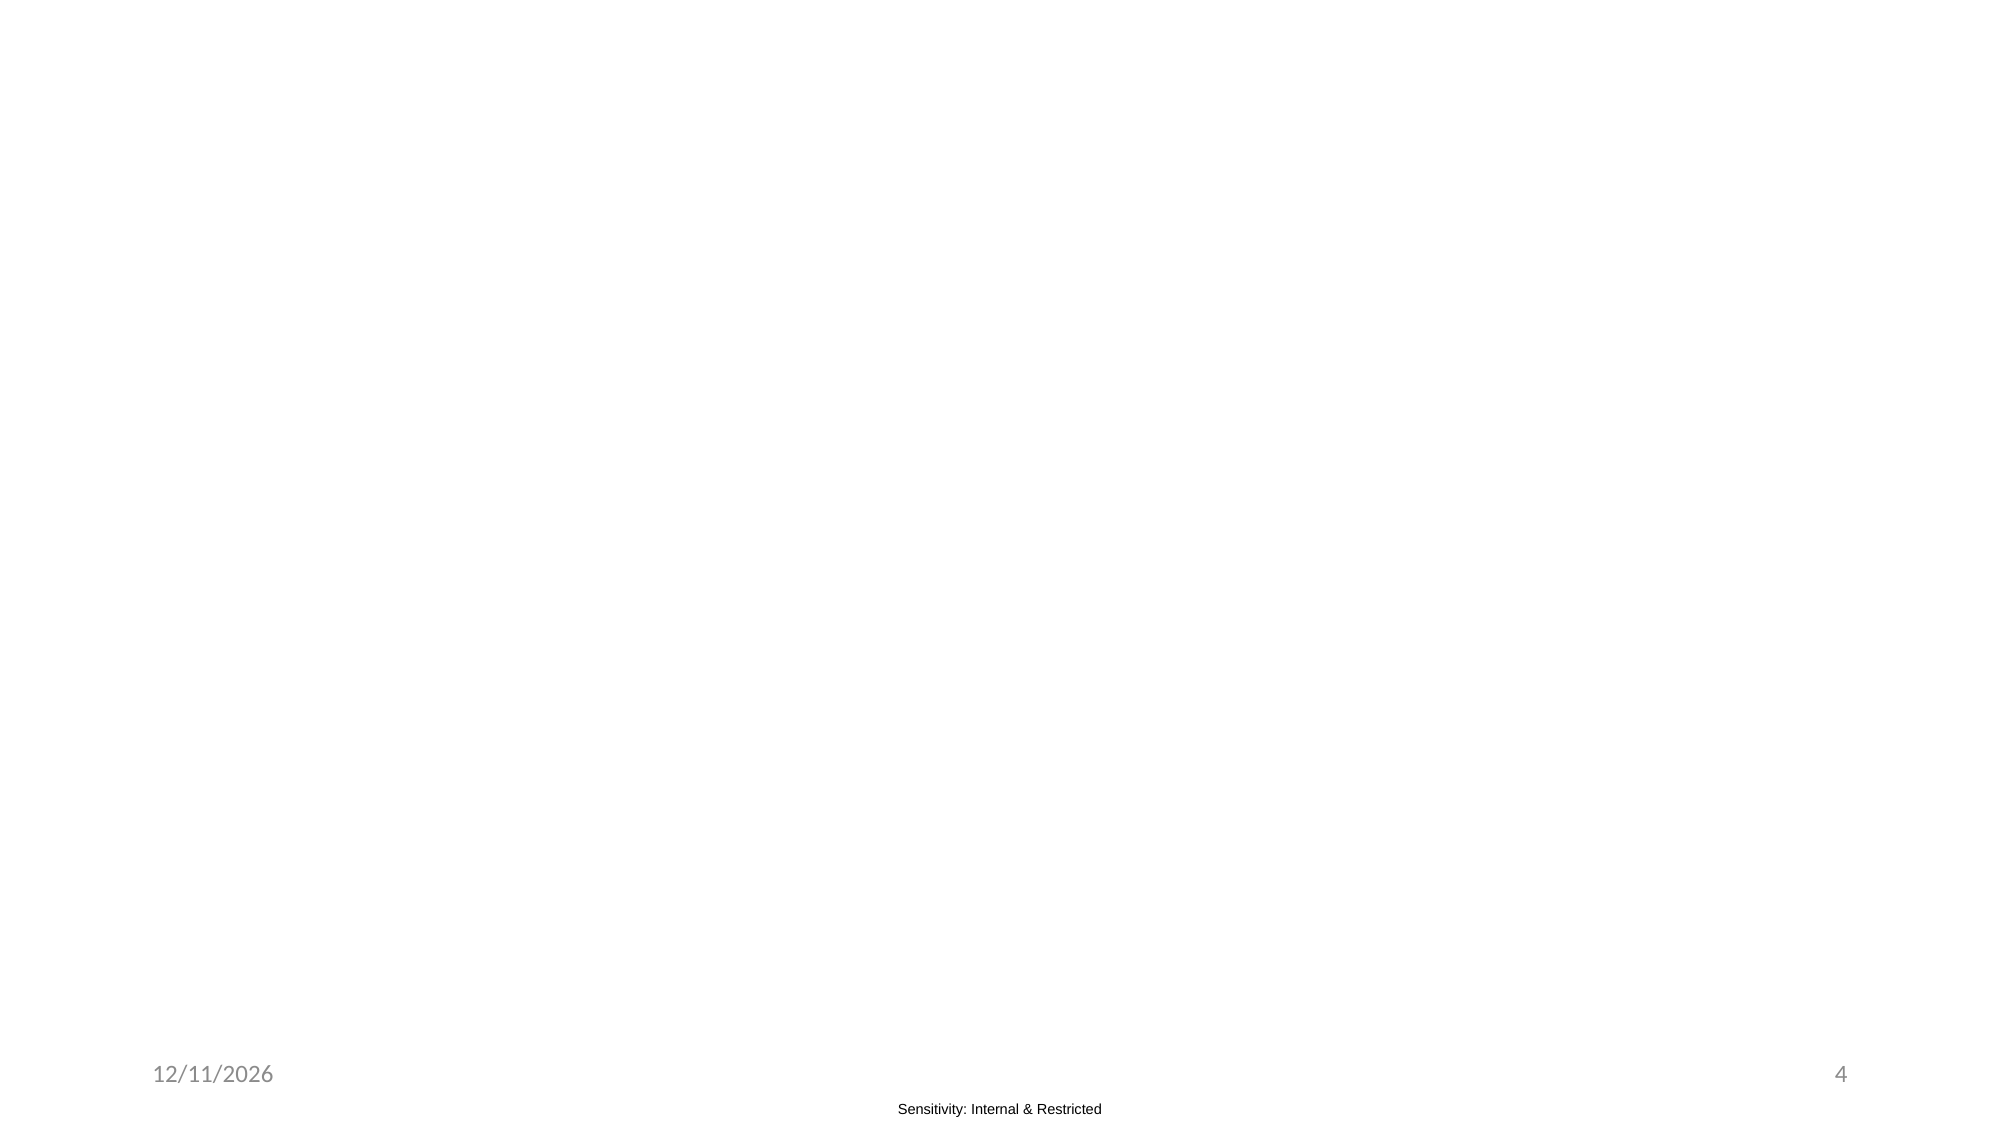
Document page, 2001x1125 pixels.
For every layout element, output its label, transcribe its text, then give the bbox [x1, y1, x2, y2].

slide_number 4 [1412, 1042, 1863, 1103]
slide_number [137, 1042, 588, 1103]
